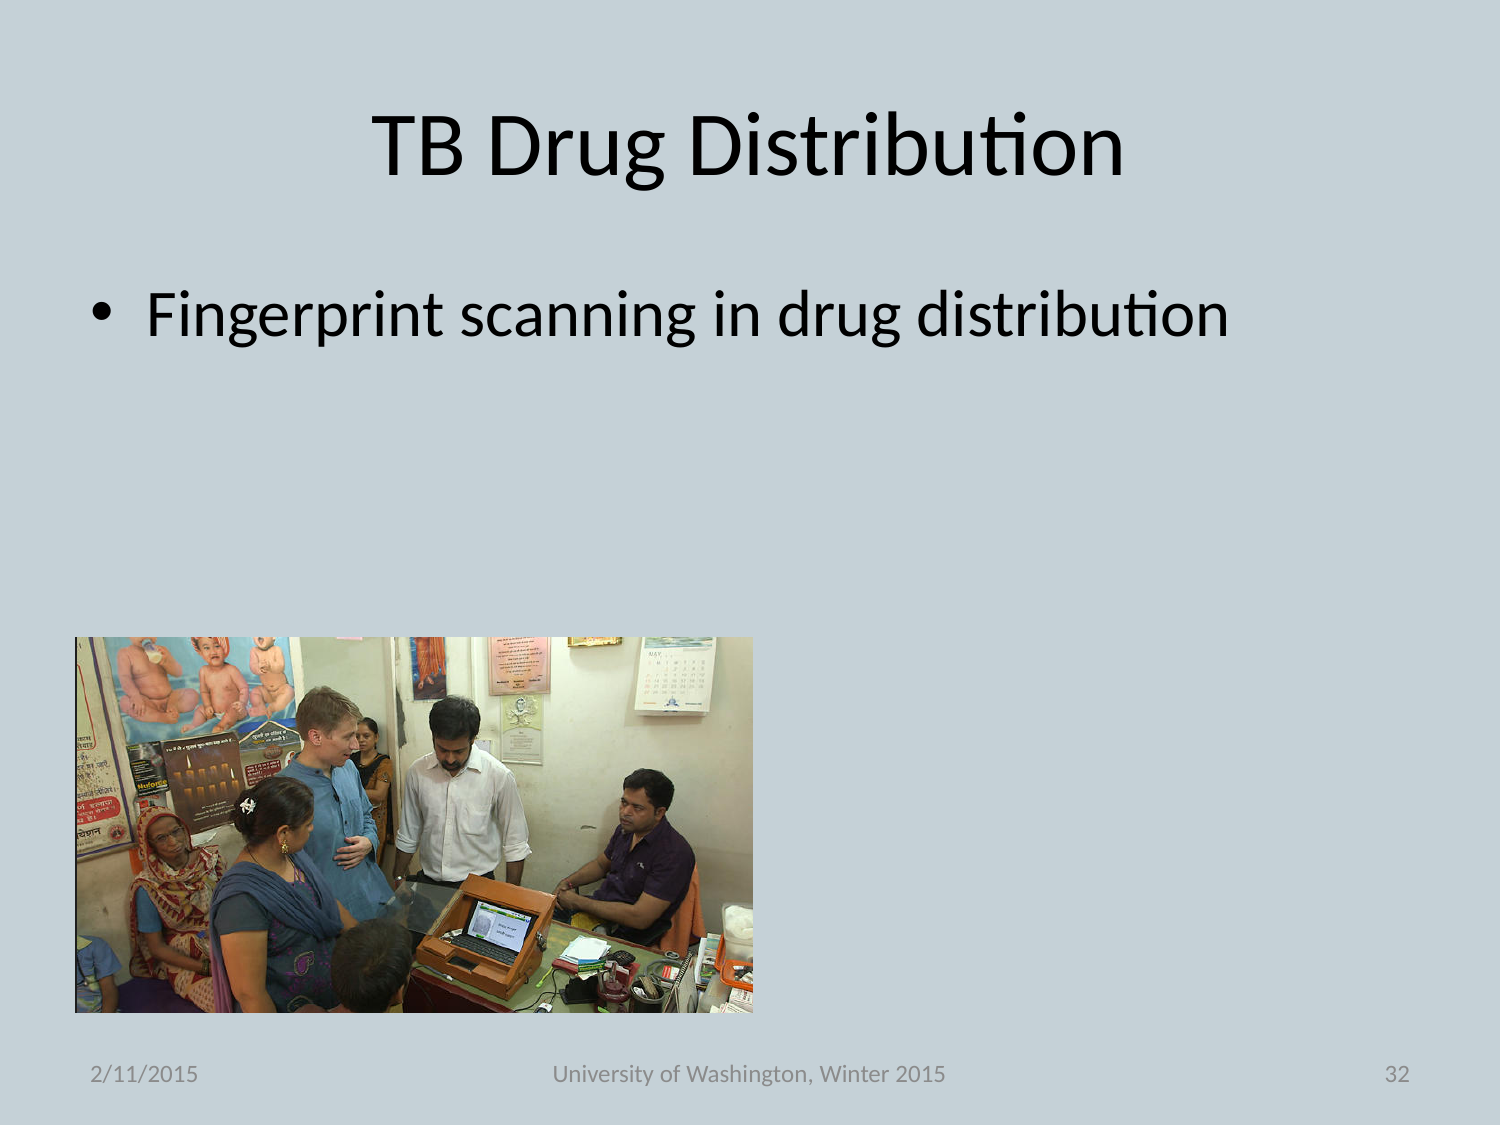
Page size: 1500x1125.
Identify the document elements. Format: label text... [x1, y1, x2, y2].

title TB Drug Distribution [75, 45, 1425, 233]
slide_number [75, 1042, 425, 1103]
footer University of Washington, Winter 2015 [512, 1042, 988, 1103]
slide_number 32 [1074, 1042, 1425, 1103]
picture [74, 637, 754, 1013]
list Fingerprint scanning in drug distribution [75, 262, 1425, 1005]
